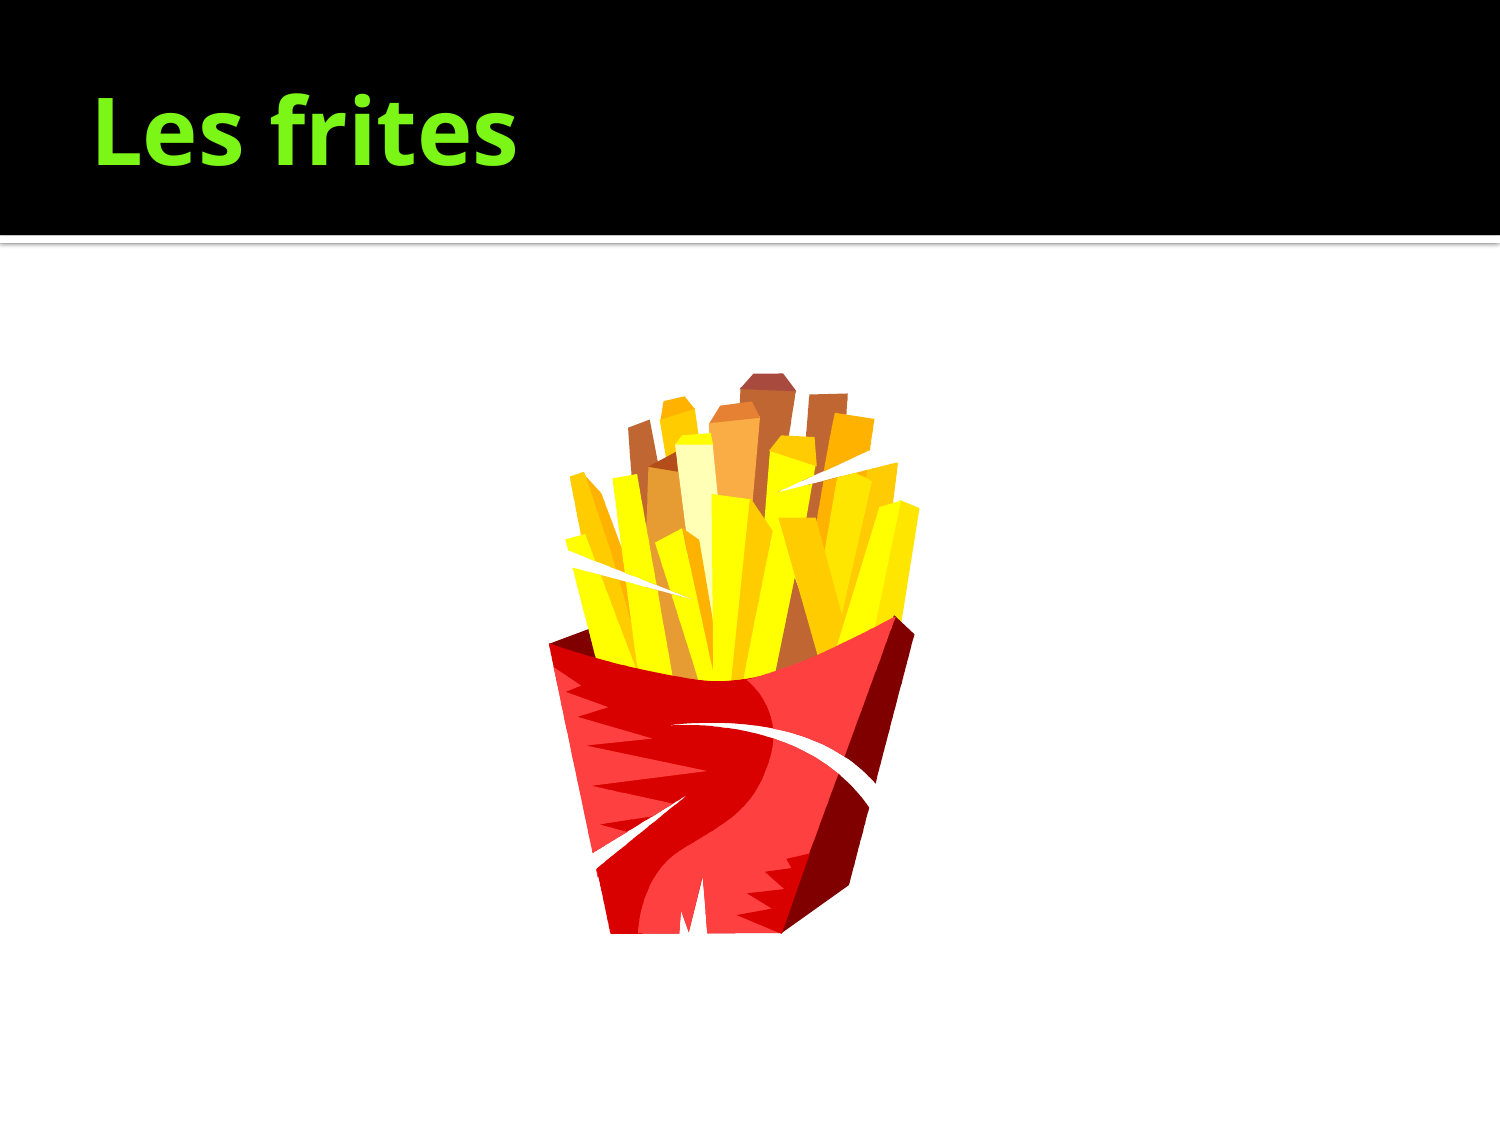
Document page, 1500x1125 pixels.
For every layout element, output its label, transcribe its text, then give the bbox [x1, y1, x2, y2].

title Les frites [75, 25, 1425, 231]
picture [549, 373, 925, 940]
